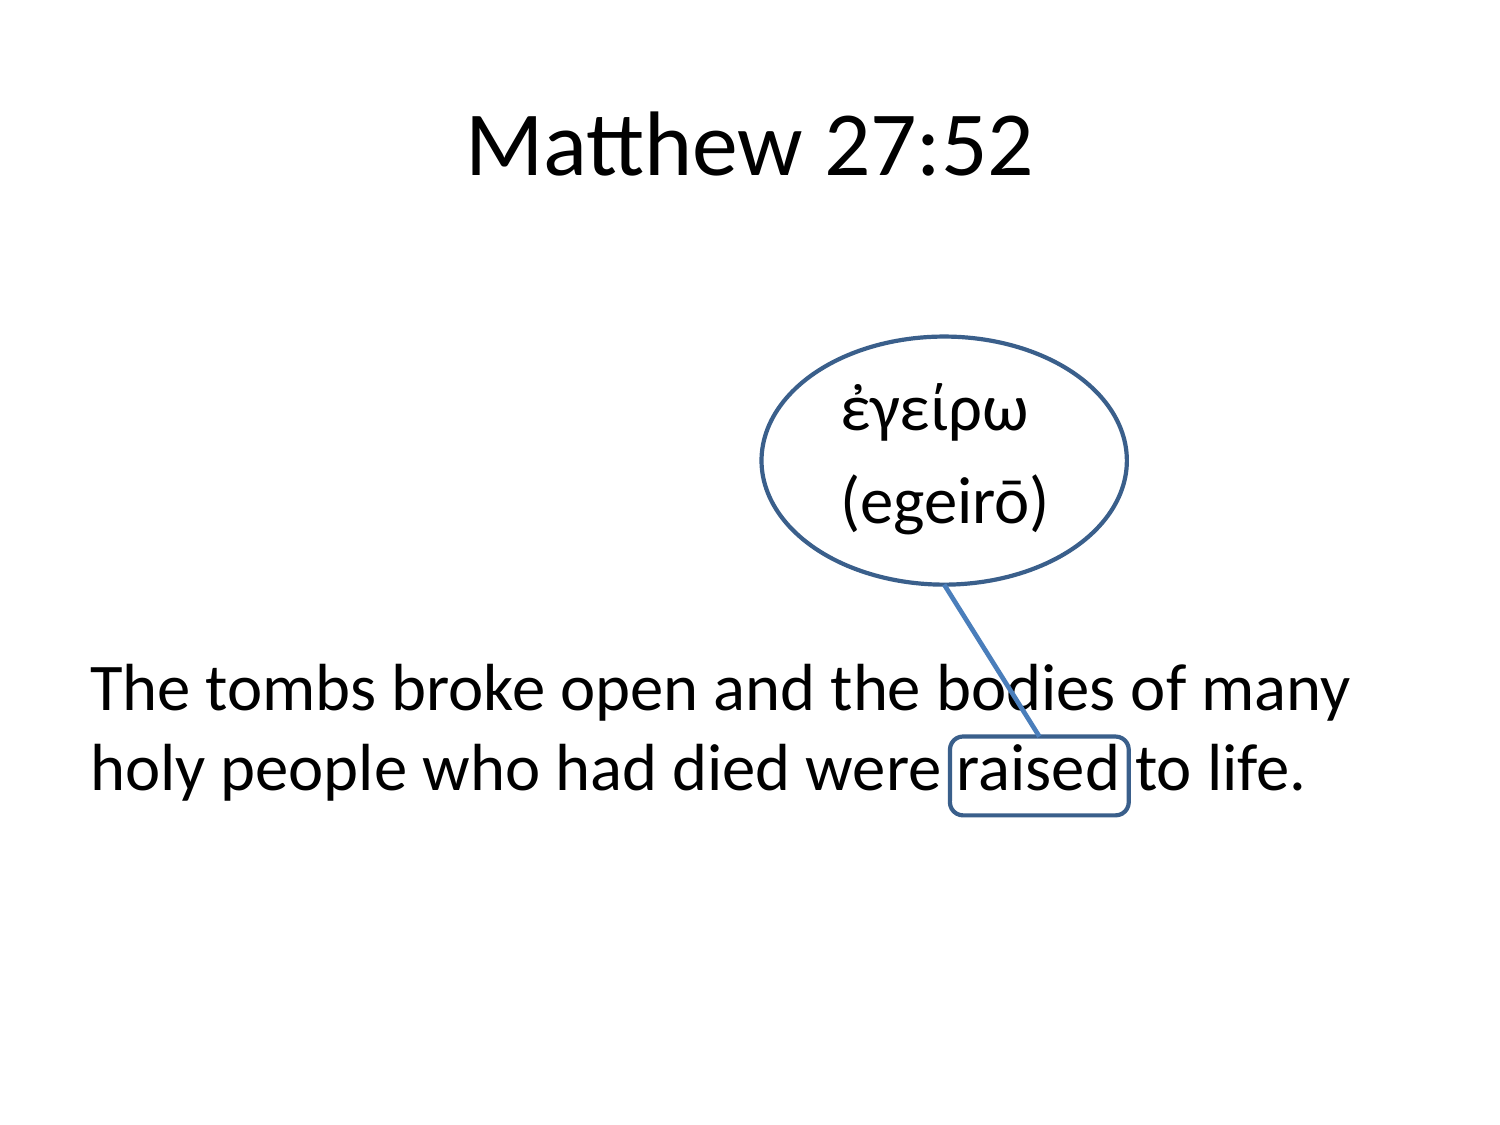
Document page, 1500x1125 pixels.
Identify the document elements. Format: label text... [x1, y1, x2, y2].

list ἐγείρω (egeirō) The tombs broke open and the bodies of many holy people who had died were raised to life. [75, 262, 1425, 1005]
text_box [947, 734, 1131, 818]
title Matthew 27:52 [75, 45, 1425, 233]
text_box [943, 584, 1040, 737]
text_box [759, 334, 1129, 587]
